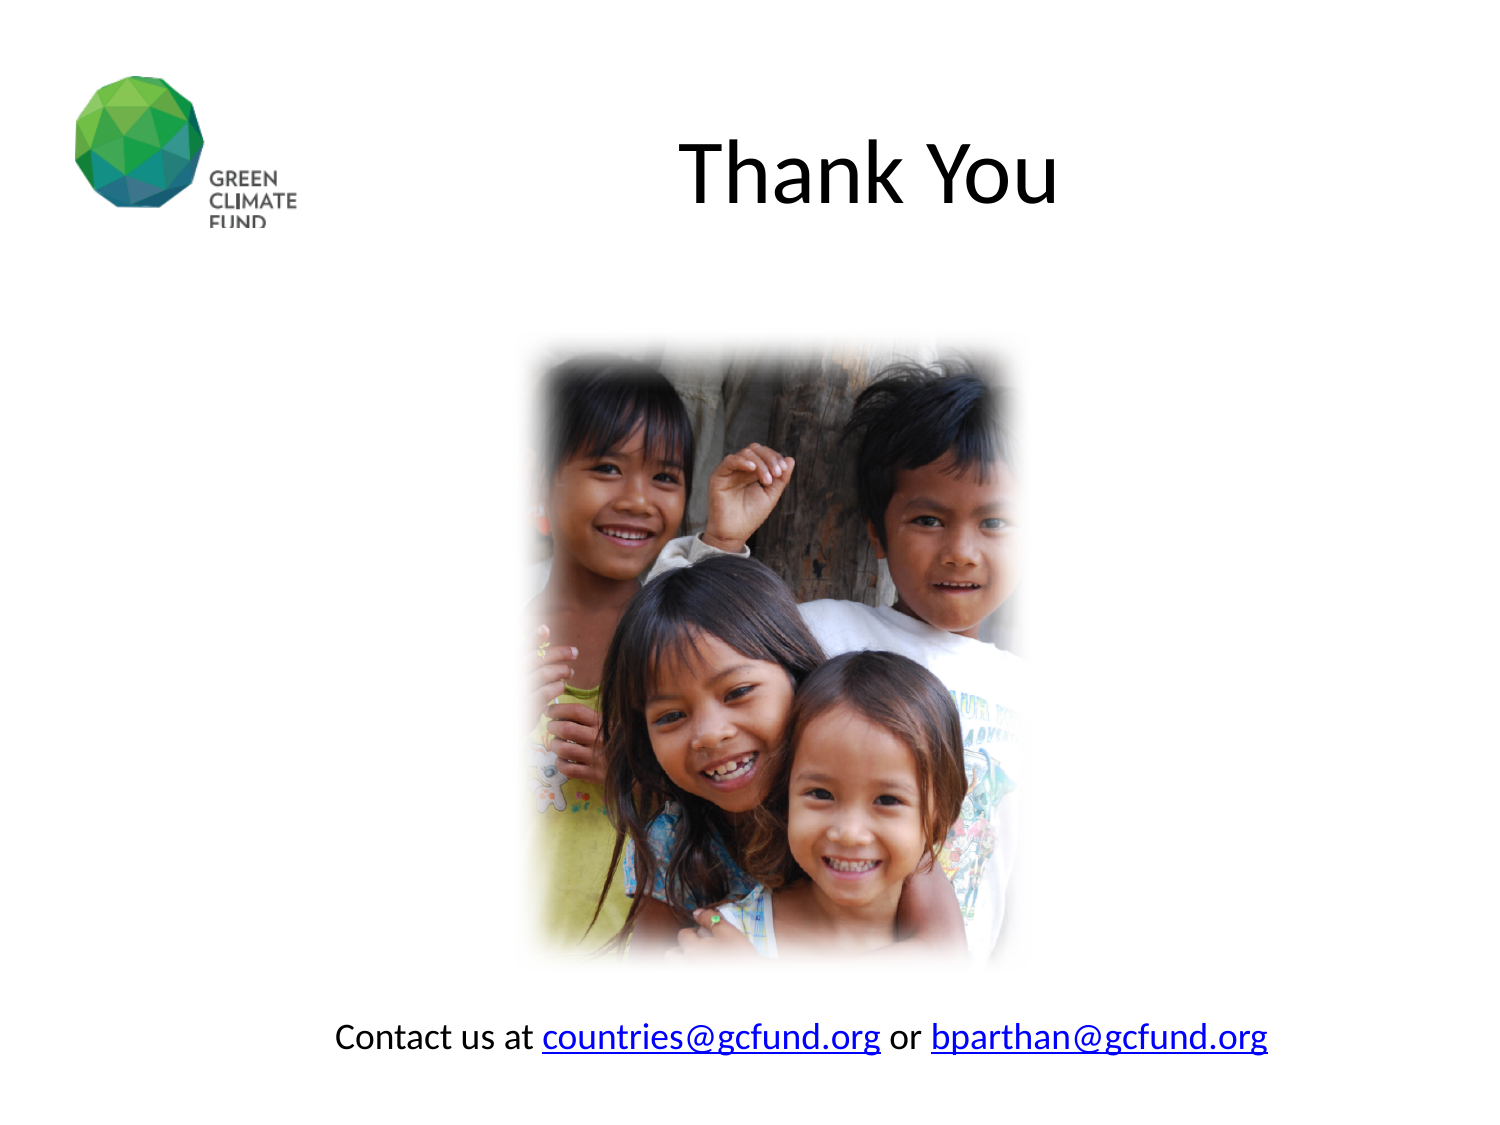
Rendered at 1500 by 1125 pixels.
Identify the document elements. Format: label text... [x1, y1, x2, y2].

picture [514, 328, 1031, 974]
title Thank You [314, 73, 1427, 261]
text_box Contact us at countries@gcfund.org or bparthan@gcfund.org [320, 1004, 1292, 1065]
